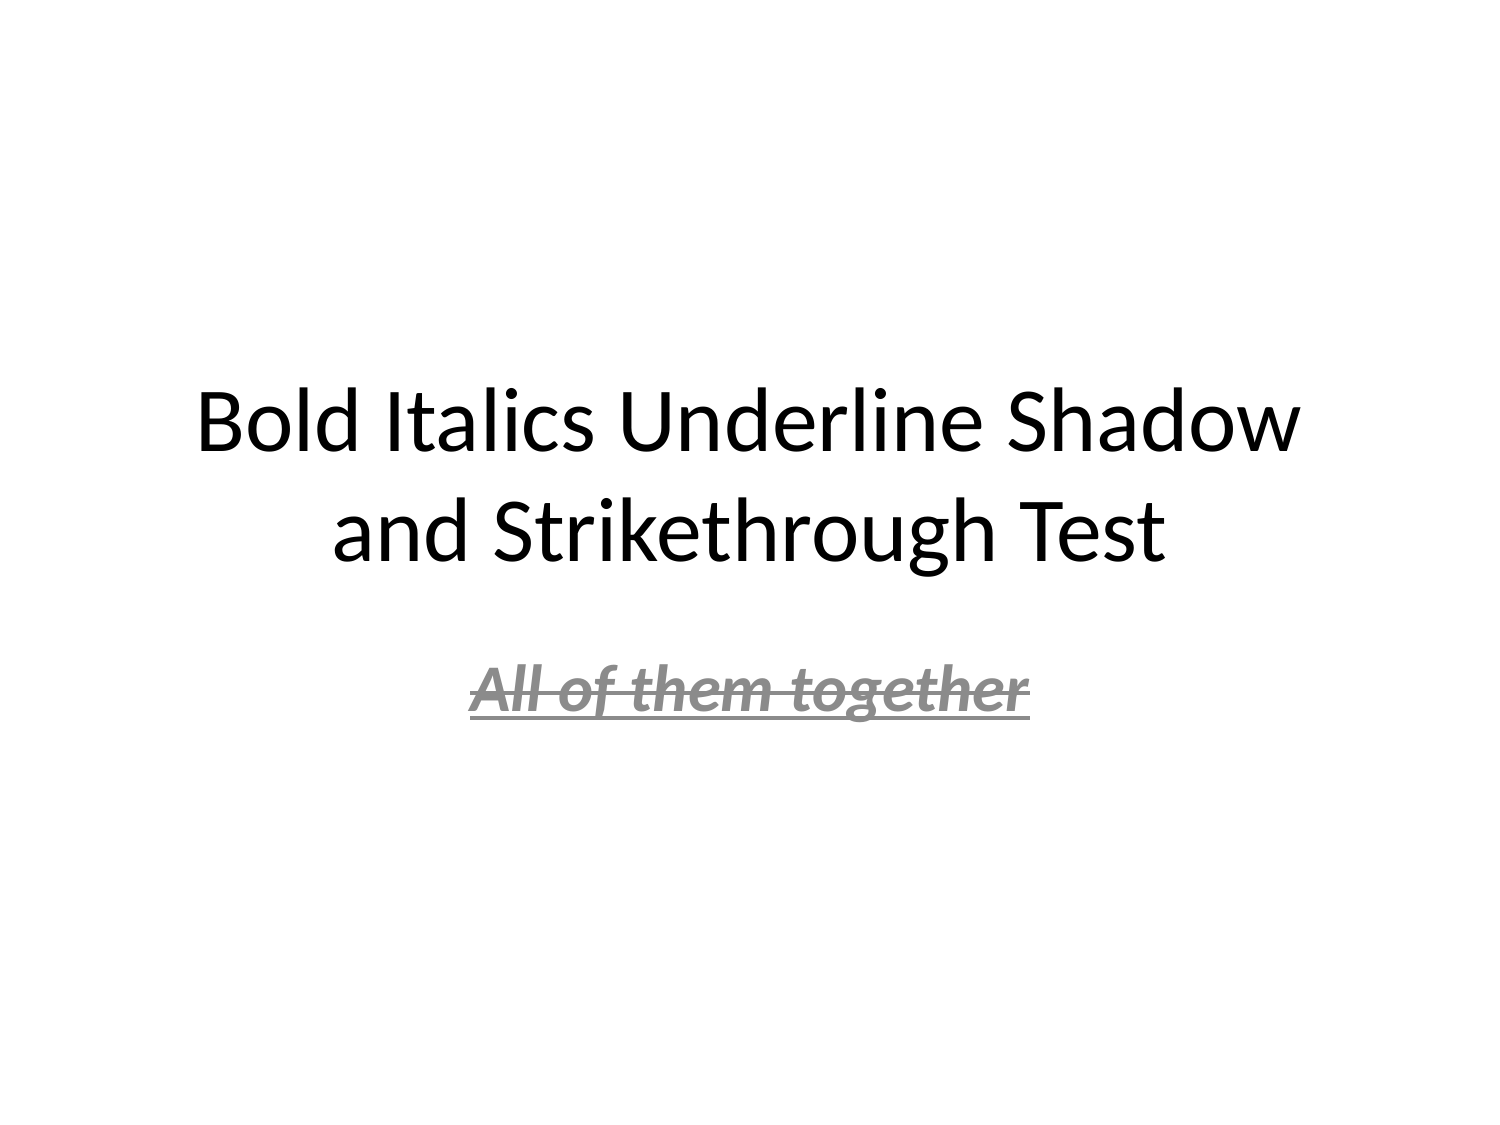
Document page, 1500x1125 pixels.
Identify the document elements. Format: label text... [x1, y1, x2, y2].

title Bold Italics Underline Shadow and Strikethrough Test [112, 349, 1388, 591]
subtitle All of them together [225, 637, 1275, 925]
